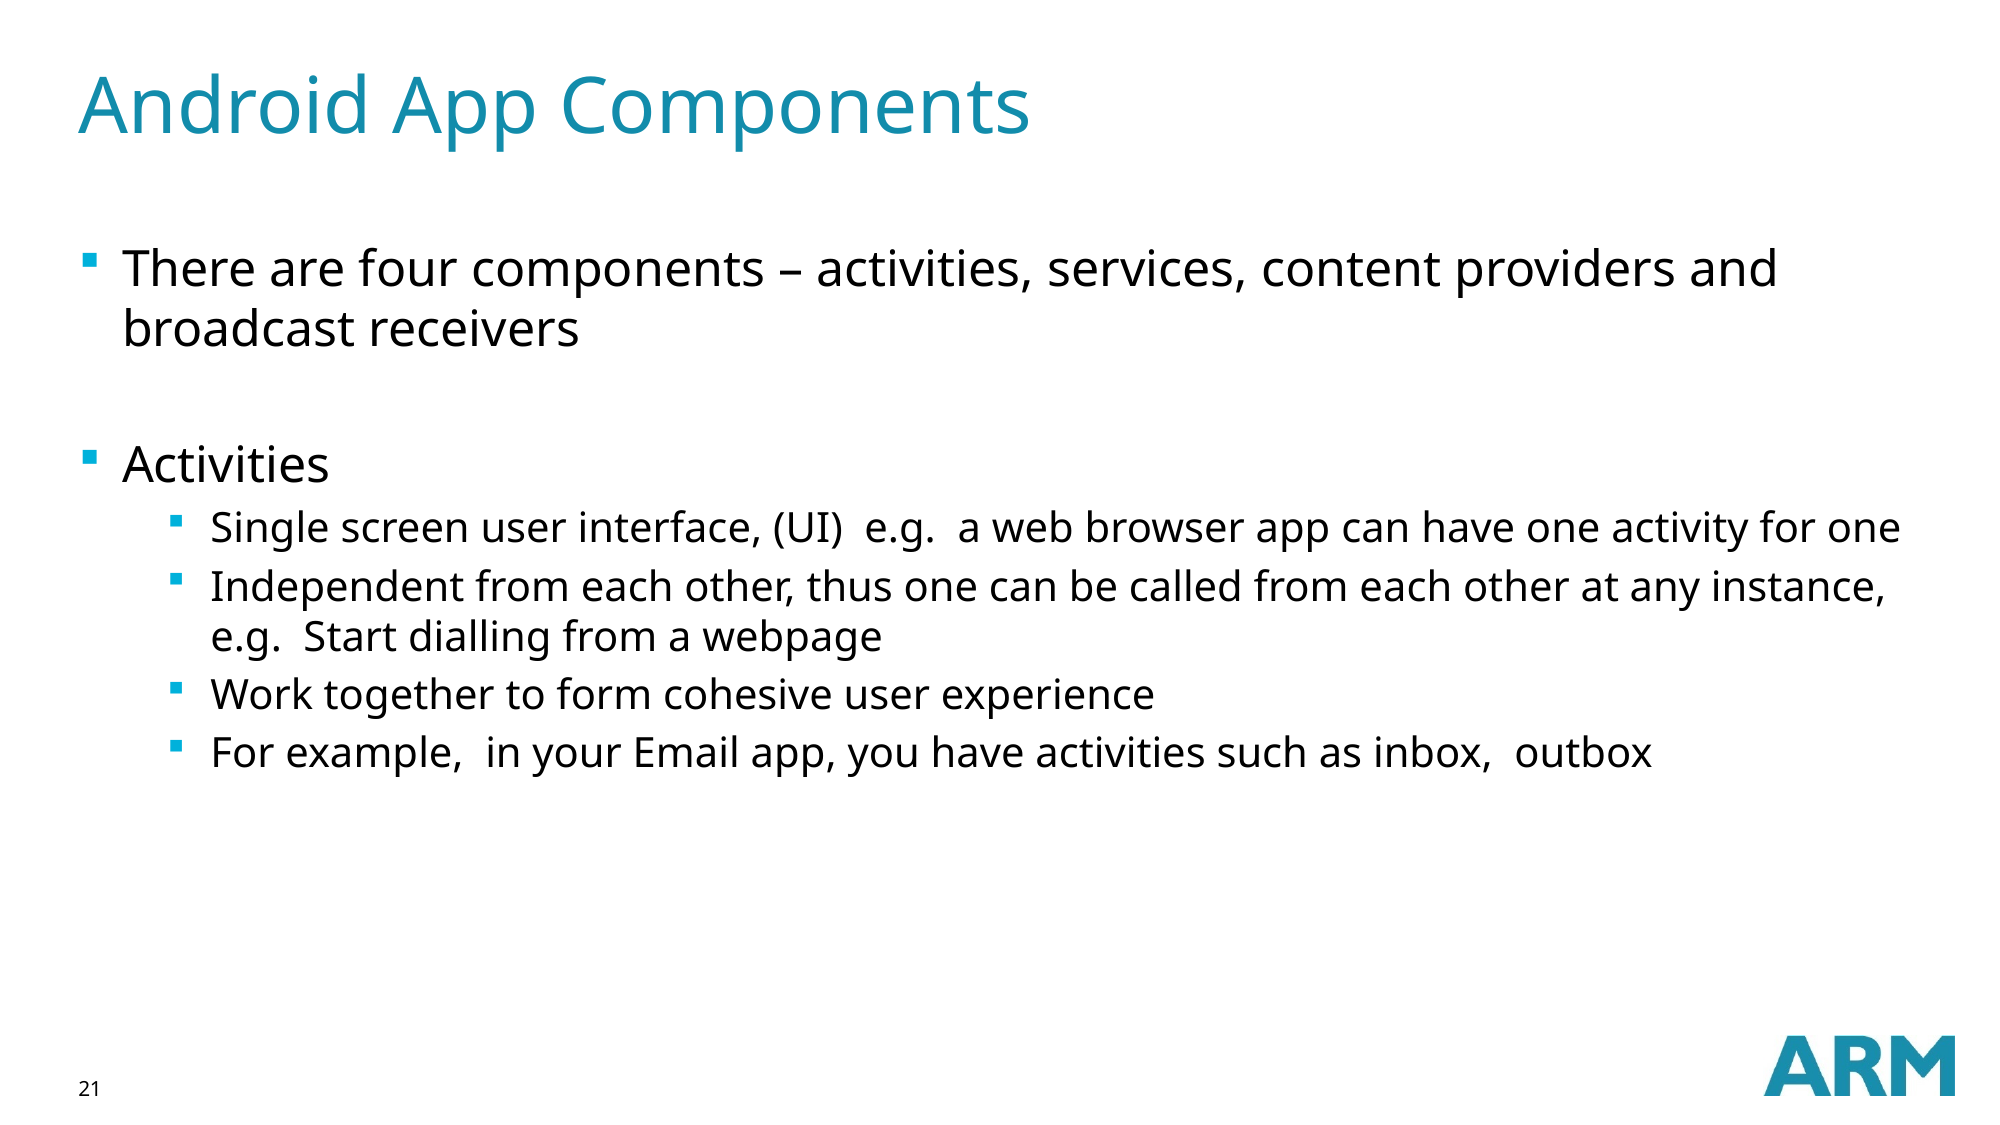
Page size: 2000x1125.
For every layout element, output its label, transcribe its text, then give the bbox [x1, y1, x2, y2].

title Android App Components [78, 55, 1910, 150]
list There are four components – activities, services, content providers and broadcast receivers Activities Single screen user interface, (UI) e.g. a web browser app can have one activity for one Independent from each other, thus one can be called from each other at any instance, e.g. Start dialling from a webpage Work together to form cohesive user experience For example, in your Email app, you have activities such as inbox, outbox [78, 236, 1909, 1004]
picture [1763, 1035, 1955, 1096]
